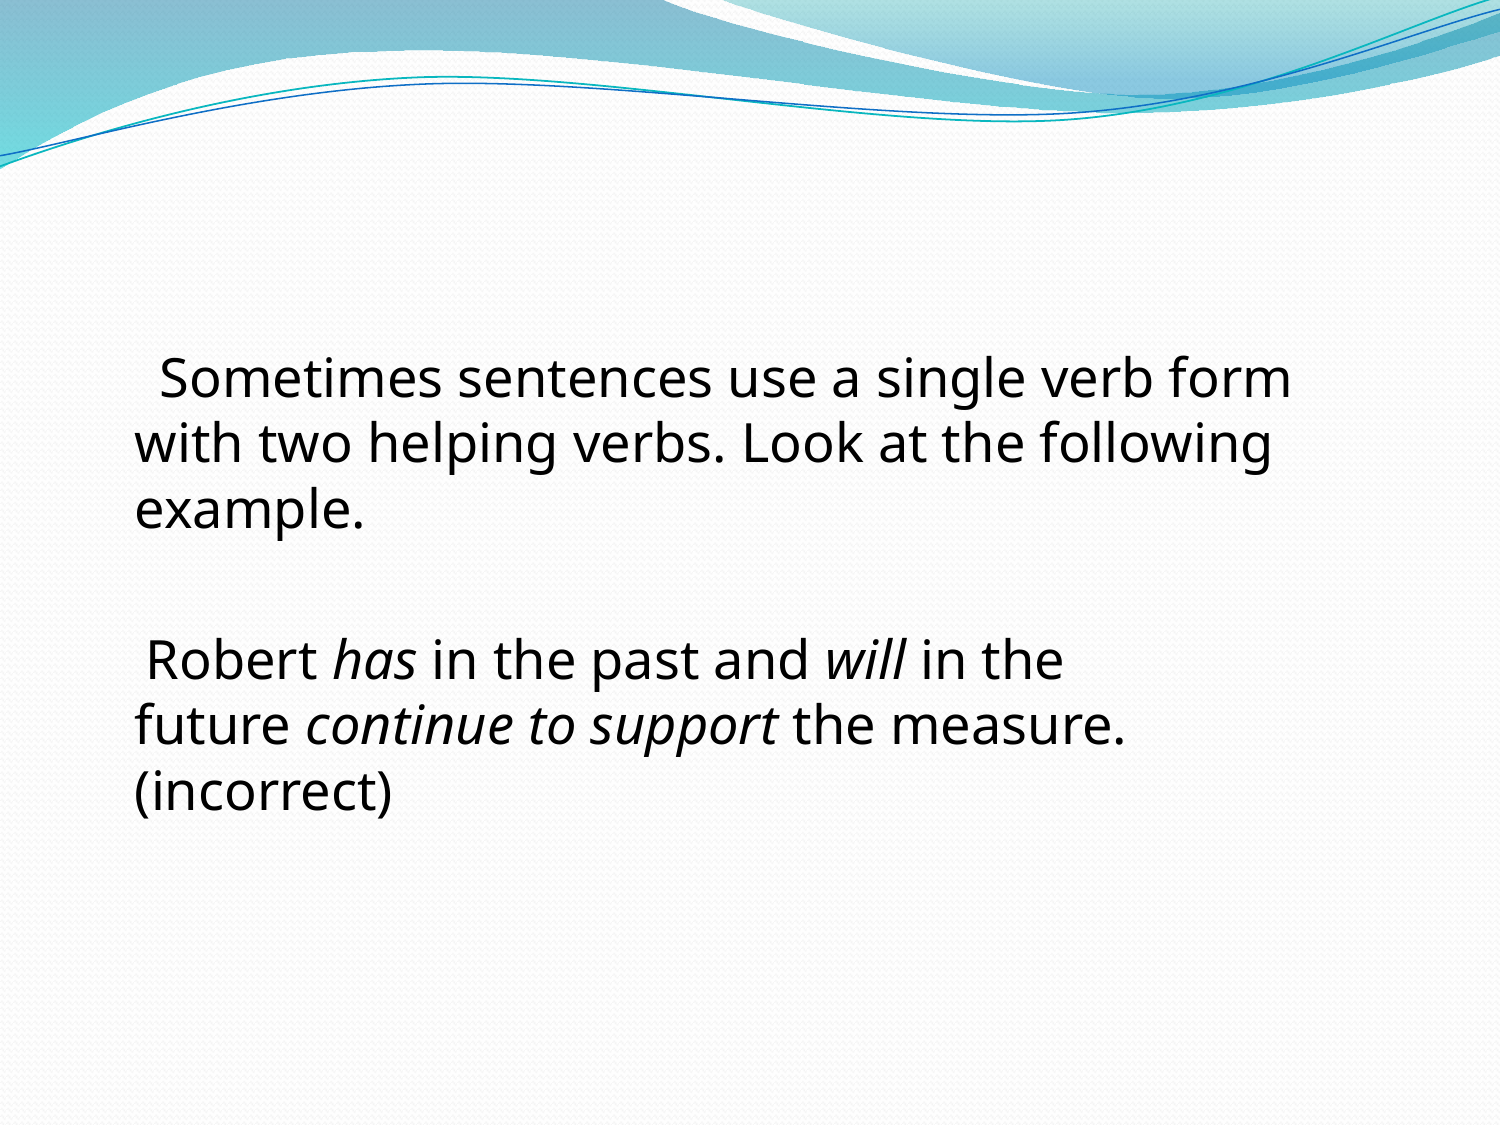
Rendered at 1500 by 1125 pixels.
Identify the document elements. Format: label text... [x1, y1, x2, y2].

list Sometimes sentences use a single verb form with two helping verbs. Look at the following example. Robert has in the past and will in the future continue to support the measure. (incorrect) [75, 184, 1425, 1005]
